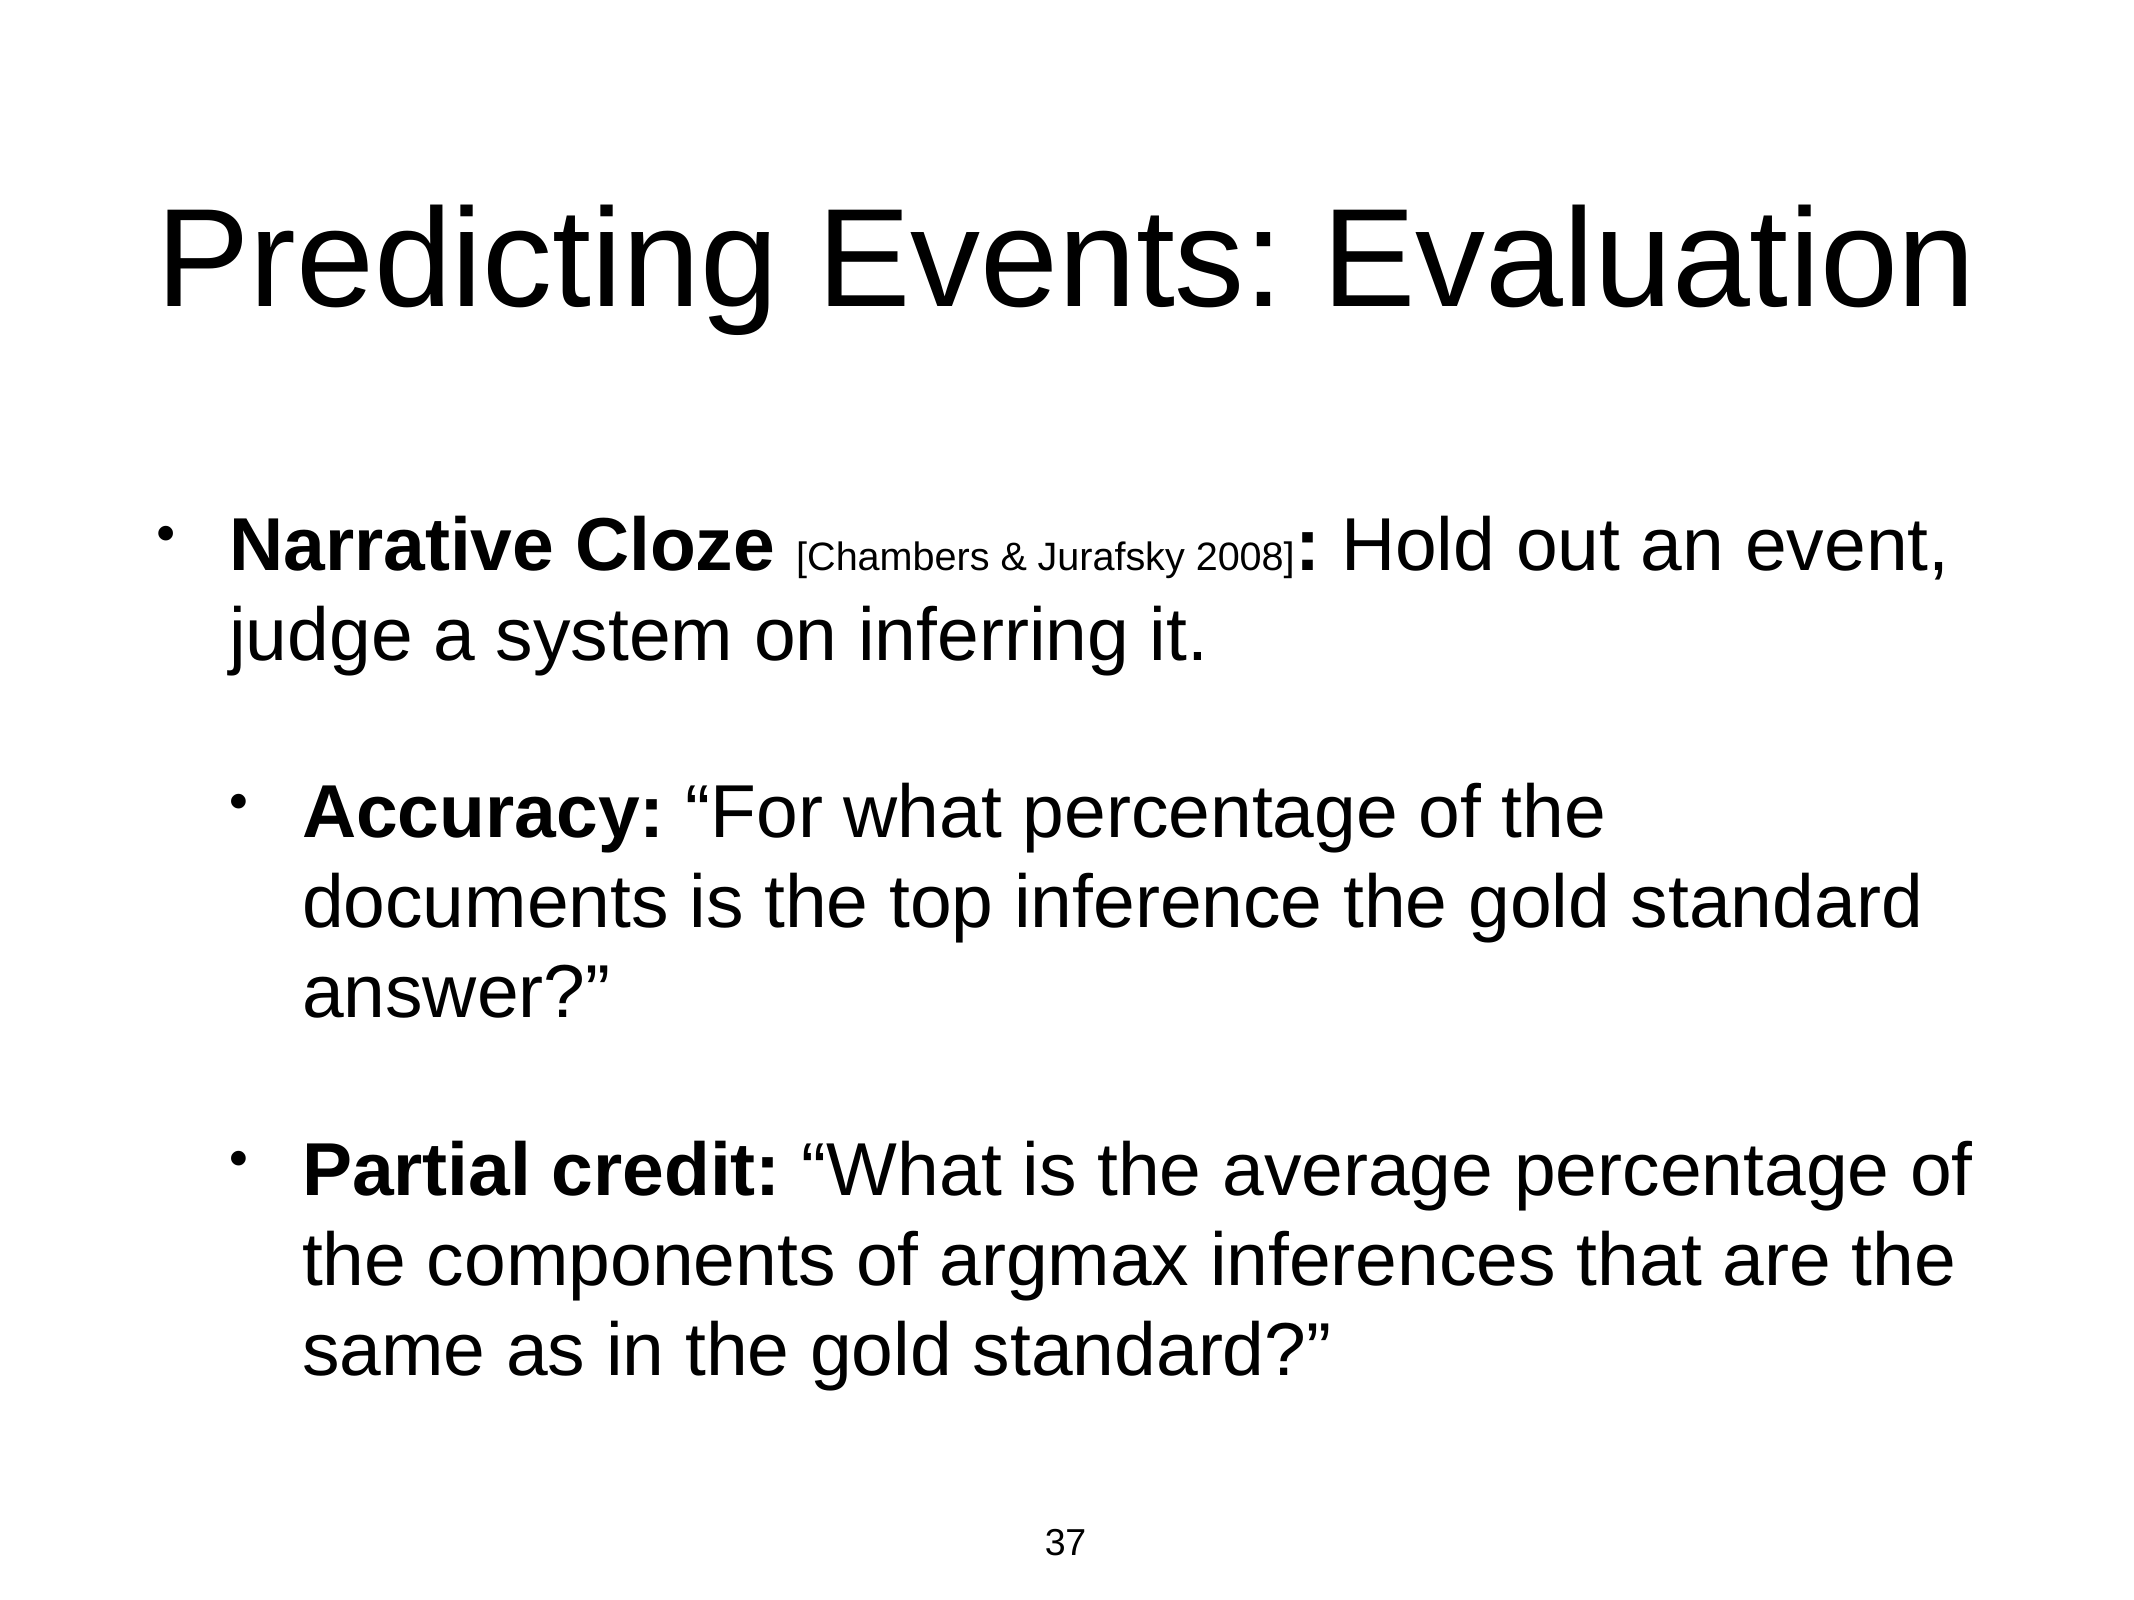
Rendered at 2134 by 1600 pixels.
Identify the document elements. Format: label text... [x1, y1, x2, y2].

slide_number 37 [1041, 1517, 1090, 1564]
title Predicting Events: Evaluation [155, 72, 1978, 426]
list Narrative Cloze [Chambers & Jurafsky 2008]: Hold out an event, judge a system on inferring it. Accuracy: “For what percentage of the documents is the top inference the gold standard answer?” Partial credit: “What is the average percentage of the components of argmax inferences that are the same as in the gold standard?” [155, 426, 1978, 1459]
